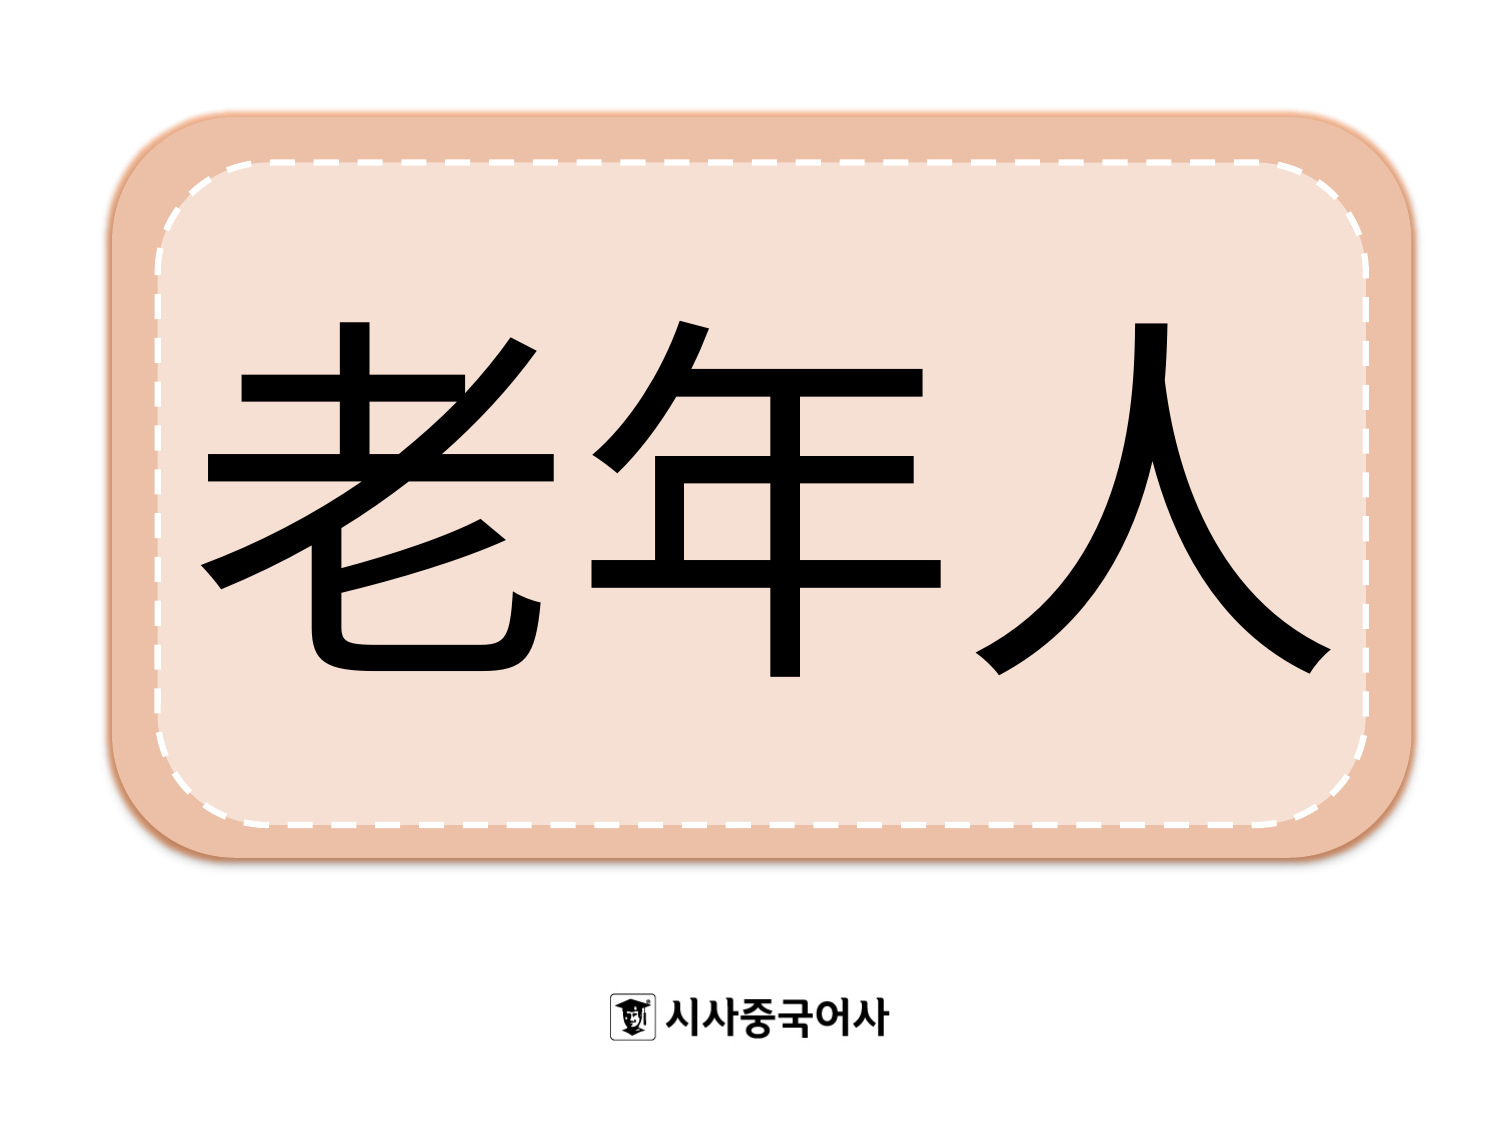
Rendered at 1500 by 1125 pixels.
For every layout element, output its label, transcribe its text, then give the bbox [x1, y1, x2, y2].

text_box 老年人 [162, 160, 1371, 824]
picture [602, 987, 898, 1047]
